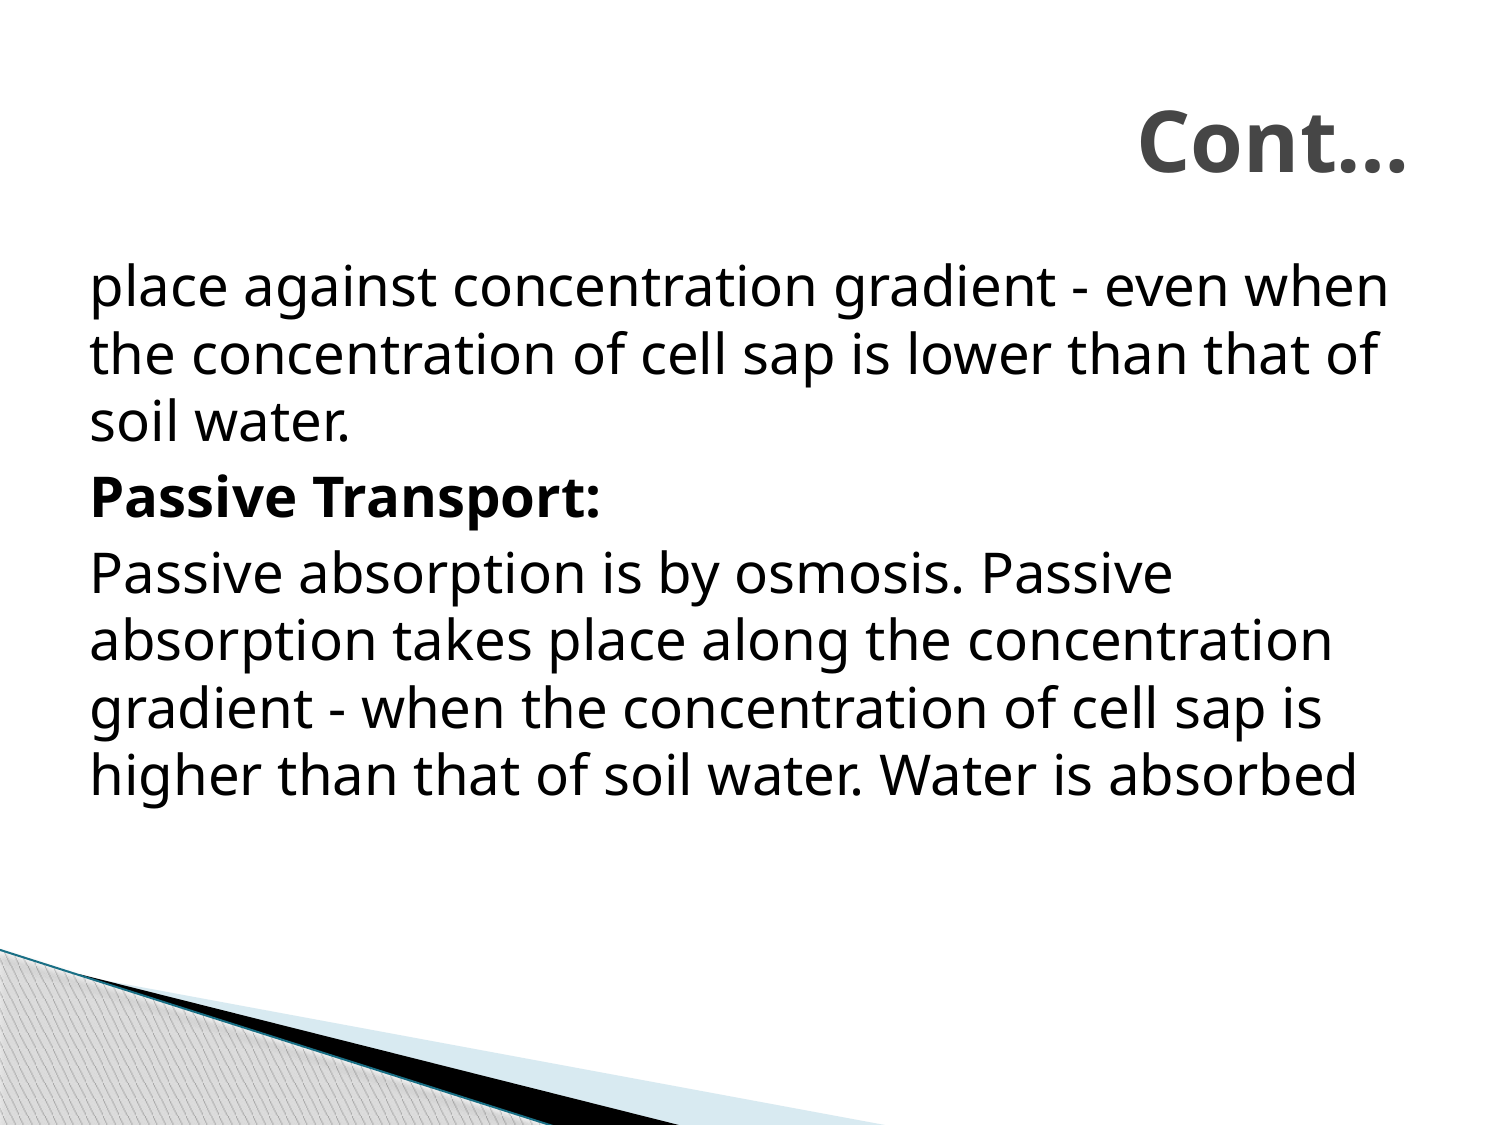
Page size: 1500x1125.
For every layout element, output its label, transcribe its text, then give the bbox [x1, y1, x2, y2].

title Cont… [75, 45, 1425, 233]
list place against concentration gradient - even when the concentration of cell sap is lower than that of soil water. Passive Transport: Passive absorption is by osmosis. Passive absorption takes place along the concentration gradient - when the concentration of cell sap is higher than that of soil water. Water is absorbed [75, 243, 1425, 986]
